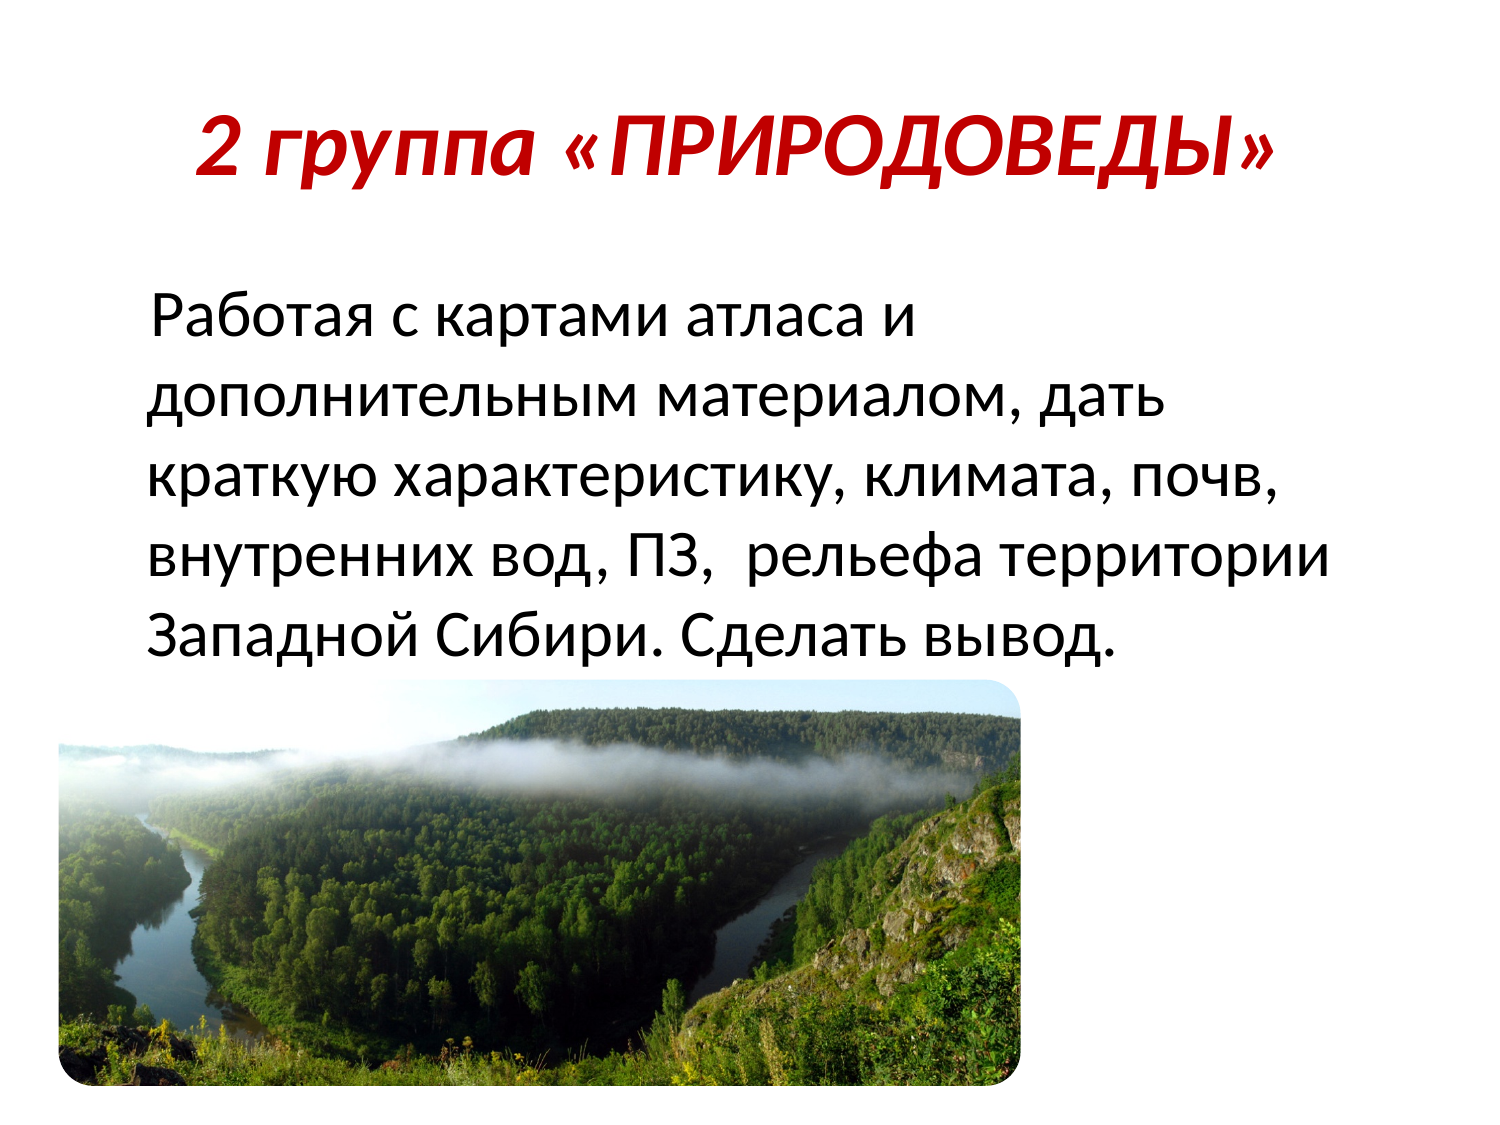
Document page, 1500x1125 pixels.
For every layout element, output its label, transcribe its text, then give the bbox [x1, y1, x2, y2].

list Работая с картами атласа и дополнительным материалом, дать краткую характеристику, климата, почв, внутренних вод, ПЗ, рельефа территории Западной Сибири. Сделать вывод. [75, 262, 1425, 1005]
title 2 группа «ПРИРОДОВЕДЫ» [75, 45, 1425, 233]
picture [58, 679, 1021, 1087]
